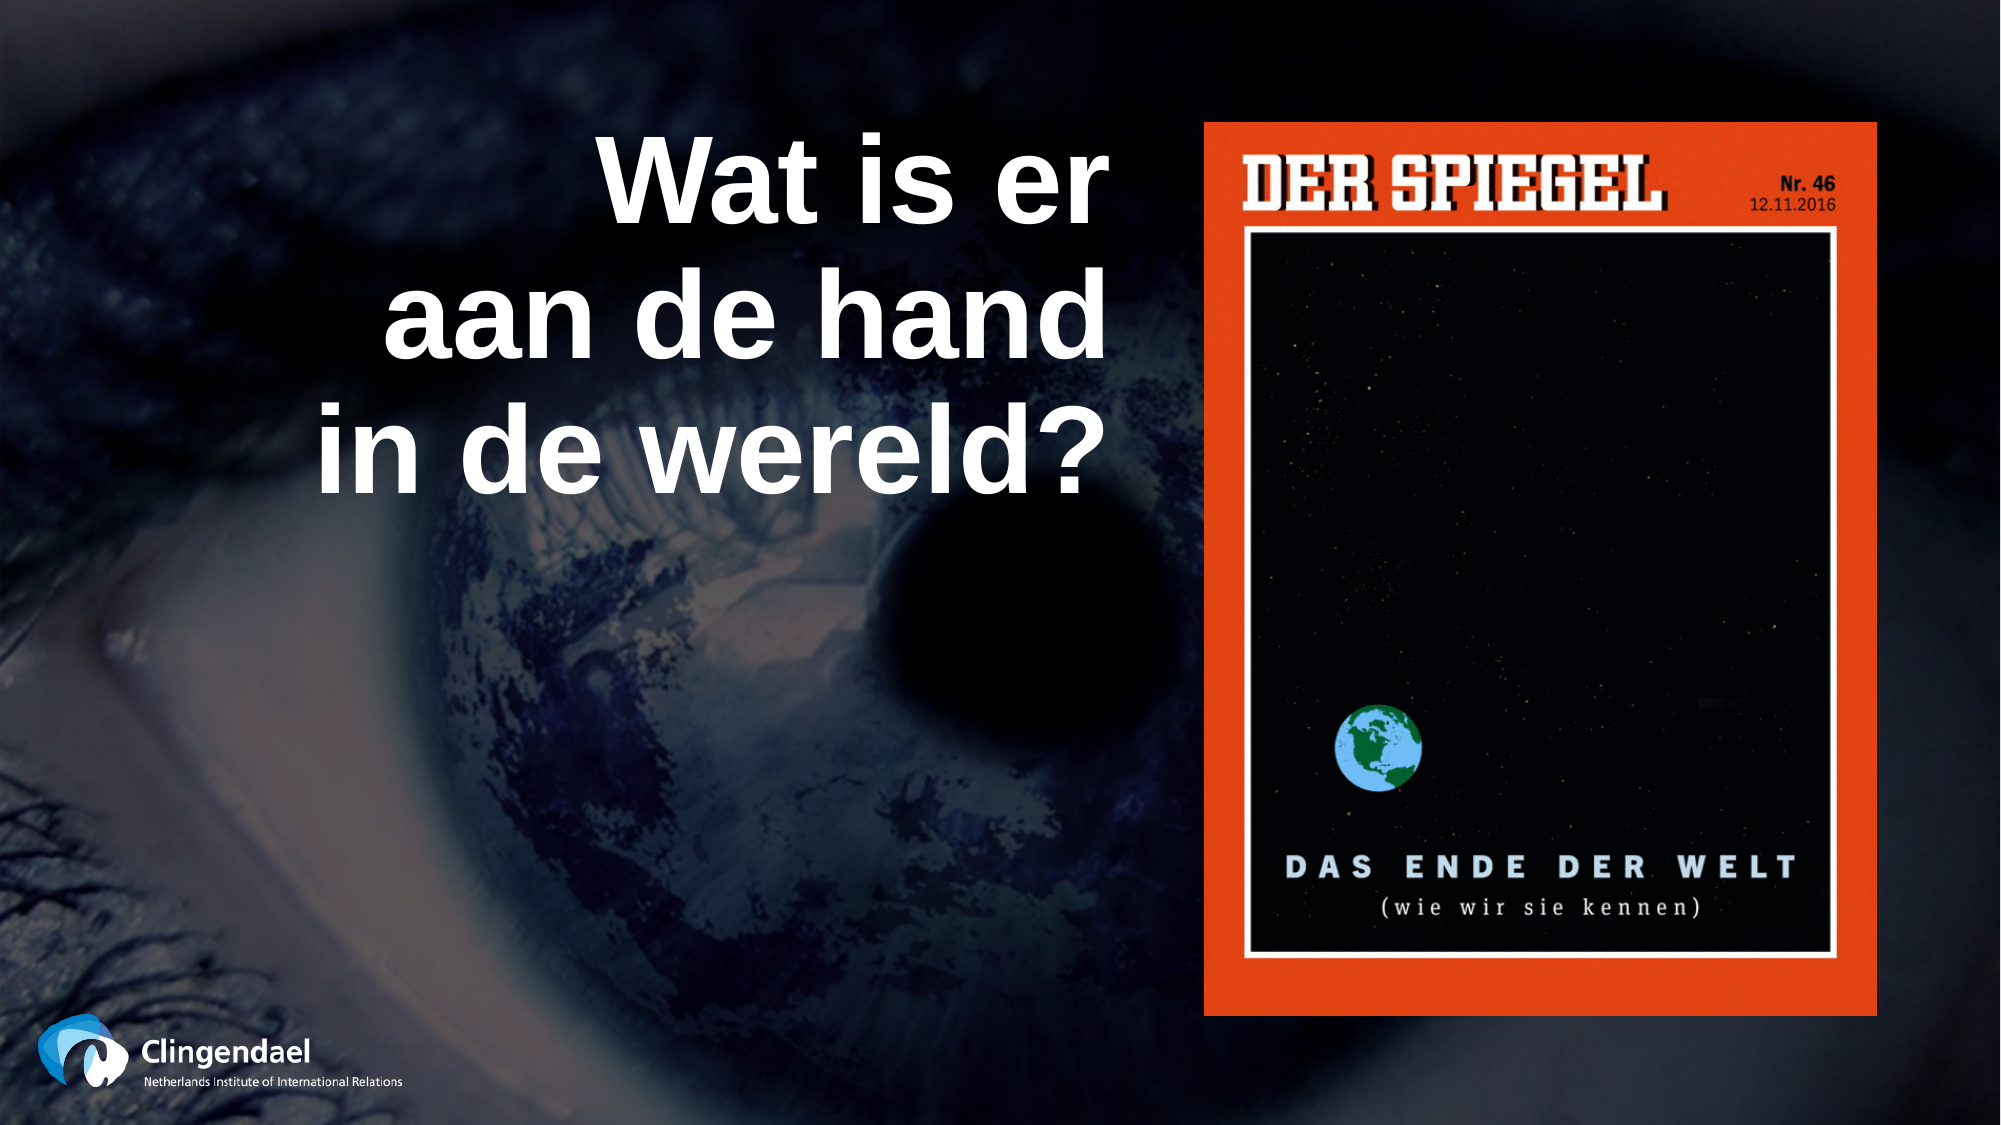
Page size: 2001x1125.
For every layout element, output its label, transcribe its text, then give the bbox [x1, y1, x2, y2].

title Wat is er aan de hand in de wereld? [259, 151, 1127, 485]
picture [0, 0, 2001, 1125]
